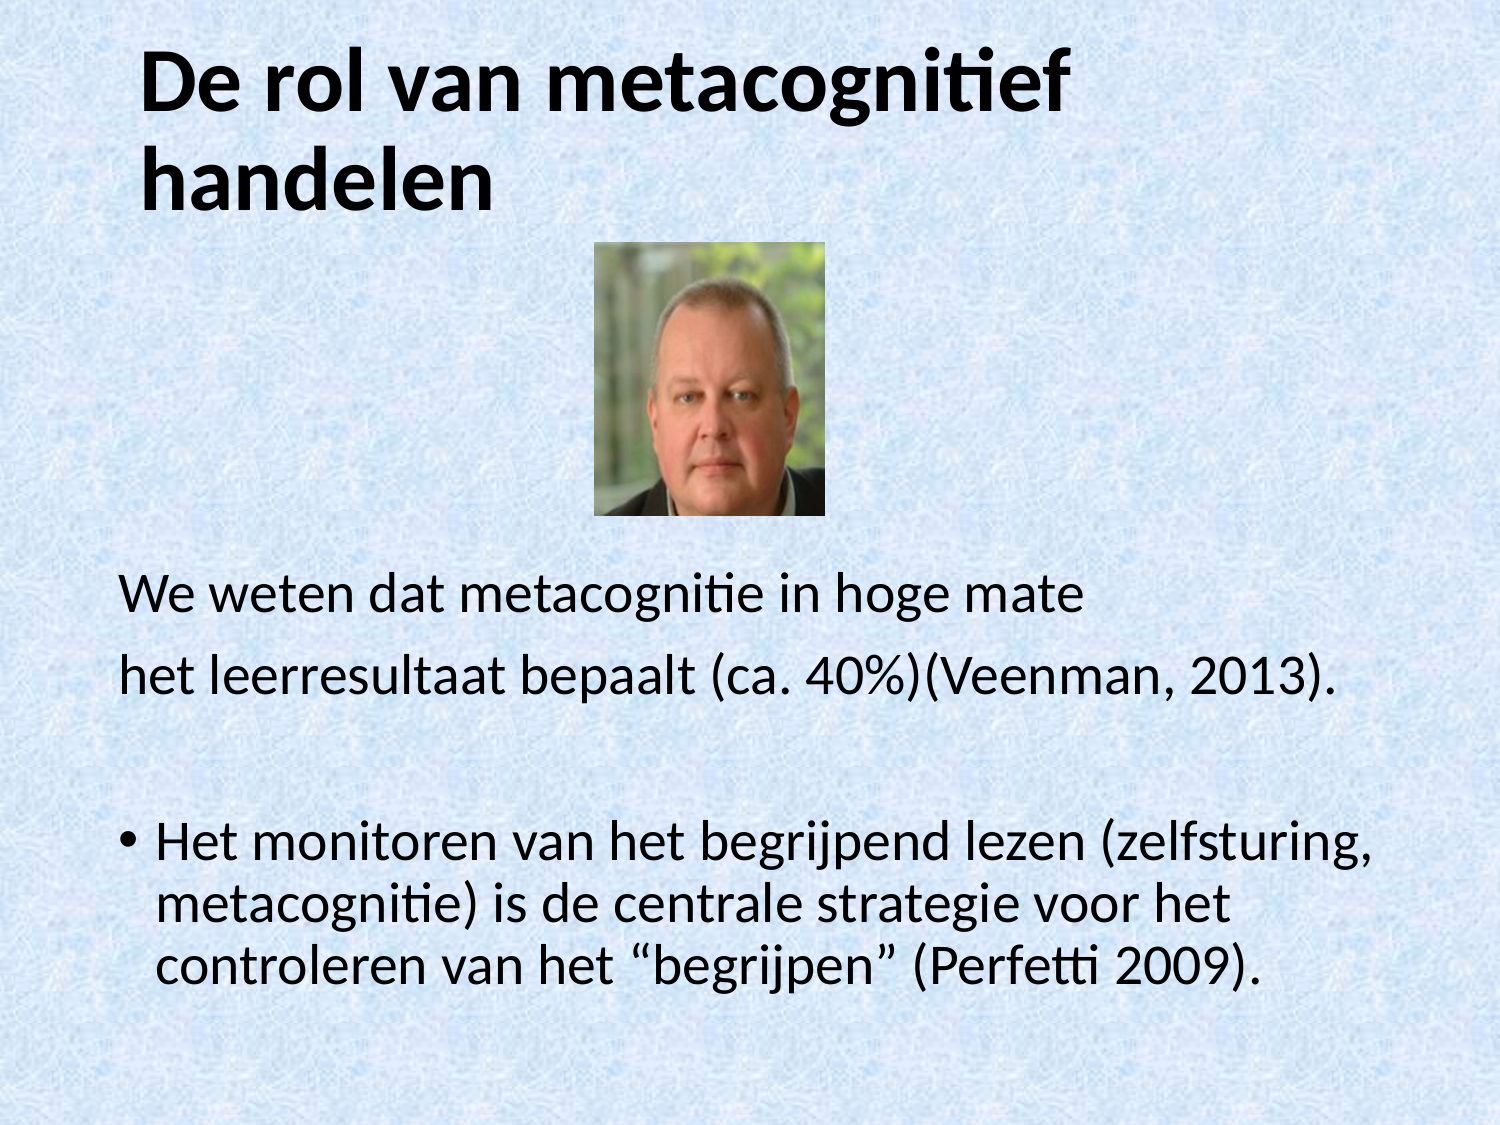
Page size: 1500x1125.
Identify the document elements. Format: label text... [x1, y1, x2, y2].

picture [0, 0, 1500, 1125]
title De rol van metacognitief handelen [124, 22, 1418, 241]
list We weten dat metacognitie in hoge mate het leerresultaat bepaalt (ca. 40%)(Veenman, 2013). Het monitoren van het begrijpend lezen (zelfsturing, metacognitie) is de centrale strategie voor het controleren van het “begrijpen” (Perfetti 2009). [103, 299, 1397, 1014]
